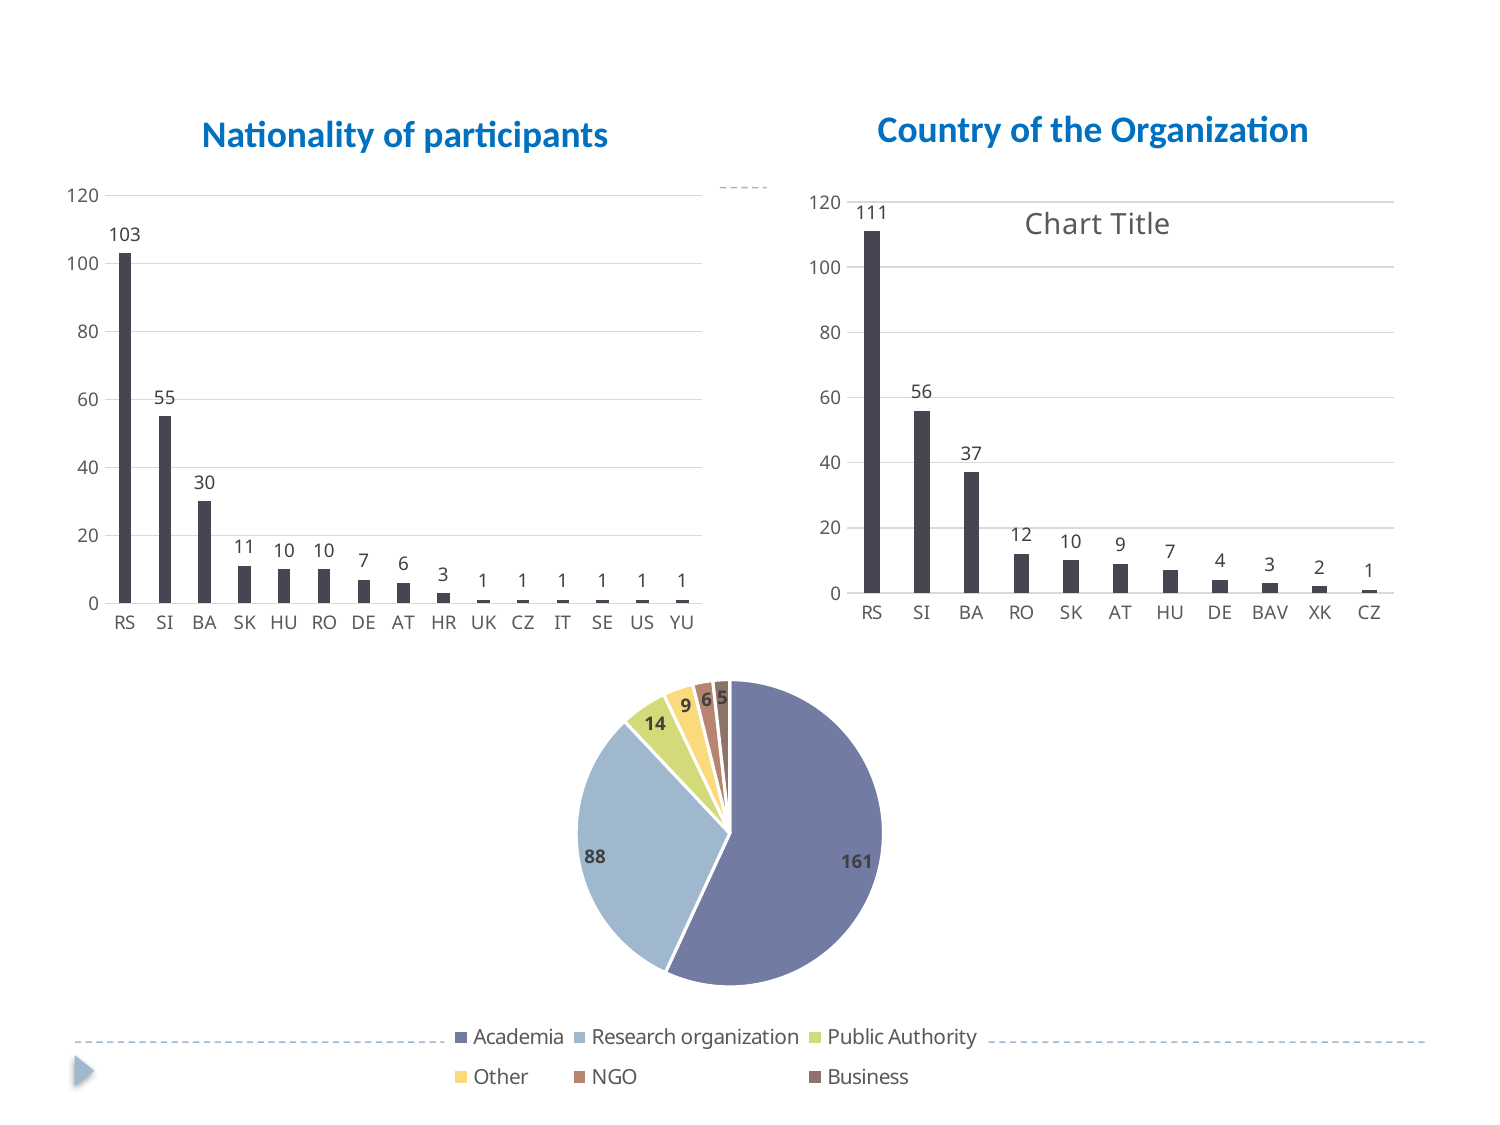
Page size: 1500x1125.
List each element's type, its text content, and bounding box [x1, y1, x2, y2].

list Country of the Organization [761, 84, 1425, 158]
chart [52, 172, 1430, 1120]
list Nationality of participants [73, 89, 737, 163]
